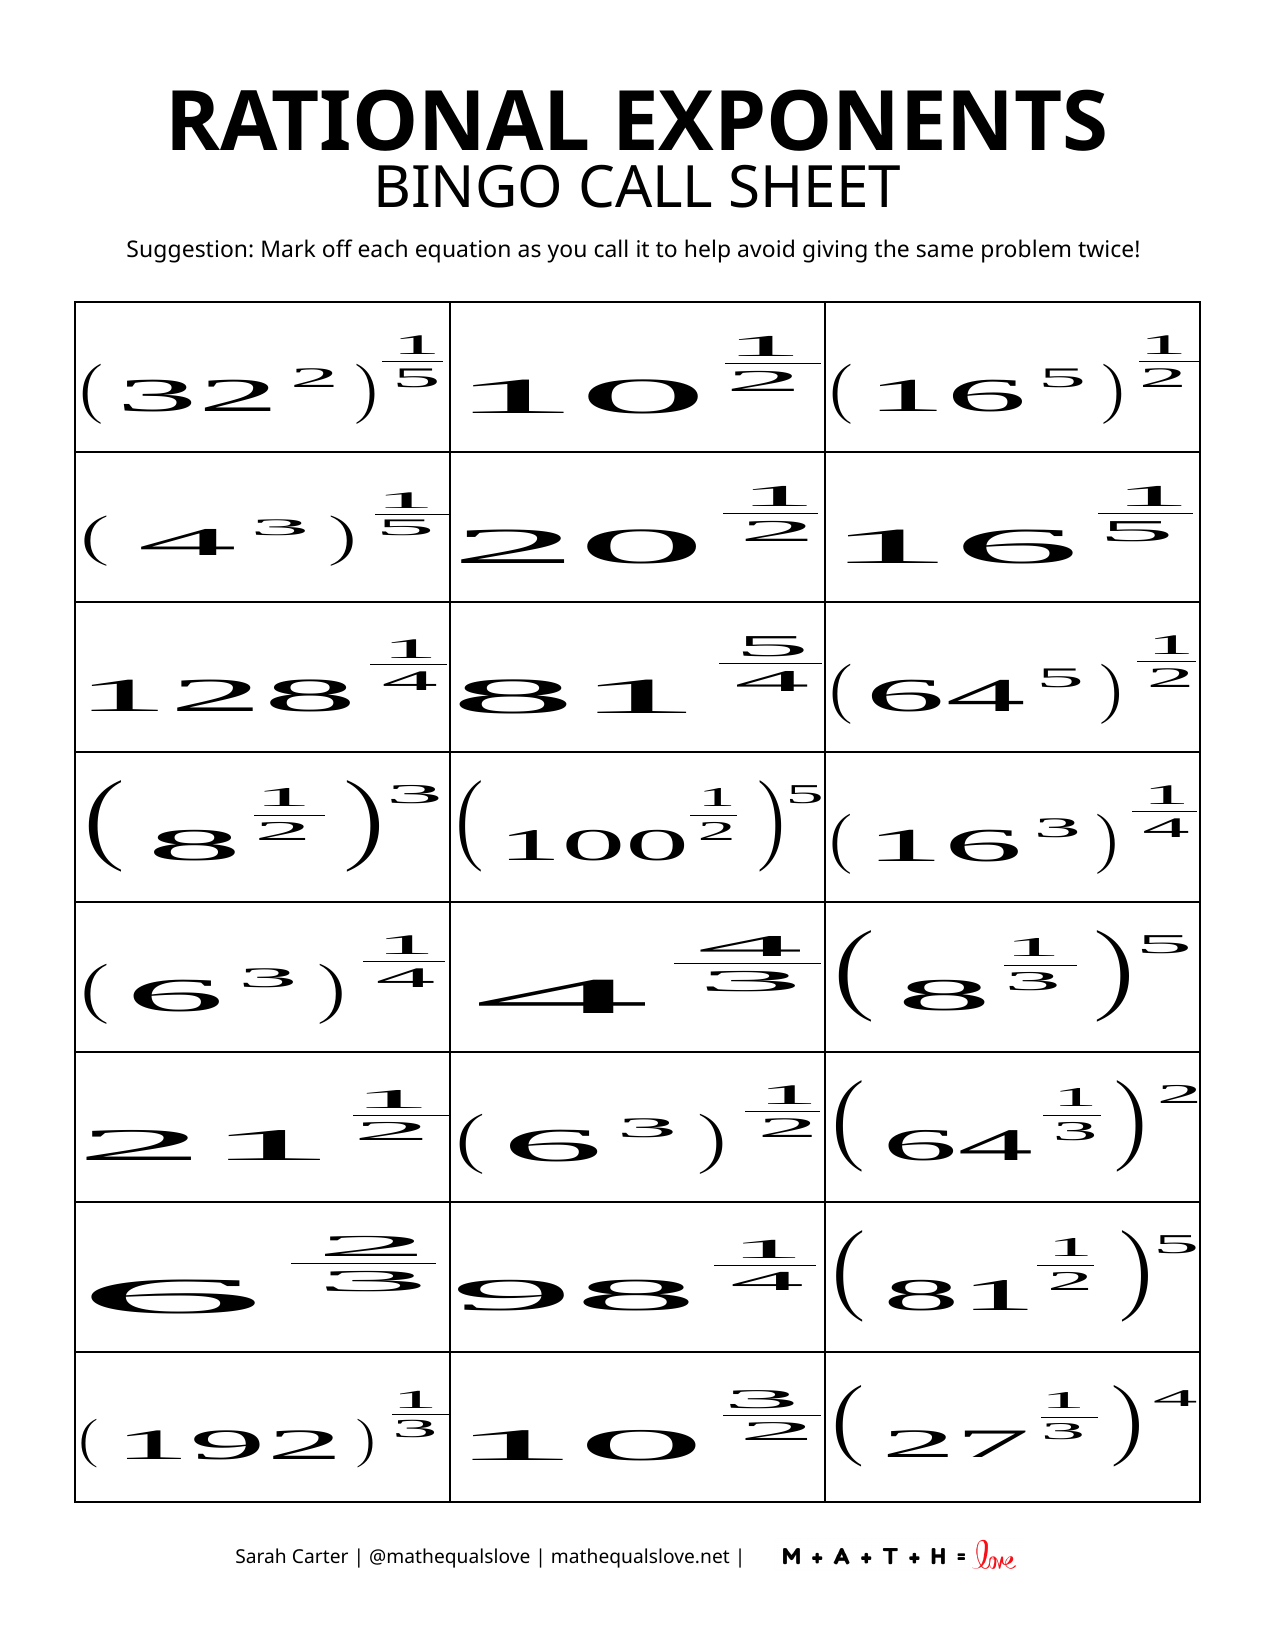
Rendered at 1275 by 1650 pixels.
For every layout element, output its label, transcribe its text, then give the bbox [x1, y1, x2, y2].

table_cell [826, 1053, 1199, 1201]
table_cell [451, 603, 824, 751]
table_cell [826, 903, 1199, 1051]
table_cell [451, 753, 824, 901]
table_header [76, 303, 449, 451]
table_cell [76, 1353, 449, 1501]
table_cell [826, 453, 1199, 601]
text_box BINGO CALL SHEET [74, 175, 1200, 226]
table_cell [826, 603, 1199, 751]
table_cell [451, 1203, 824, 1351]
table_cell [451, 1353, 824, 1501]
table_cell [451, 903, 824, 1051]
table_cell [76, 903, 449, 1051]
table_cell [826, 1203, 1199, 1351]
table_cell [76, 1203, 449, 1351]
table_cell [76, 453, 449, 601]
table_cell [451, 453, 824, 601]
table_header [451, 303, 824, 451]
table_cell [826, 1353, 1199, 1501]
text_box RATIONAL EXPONENTS [74, 59, 1200, 175]
table_cell [76, 753, 449, 901]
text_box Suggestion: Mark off each equation as you call it to help avoid giving the same problem twice! [74, 227, 1200, 270]
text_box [220, 1535, 1055, 1576]
table_header [826, 303, 1199, 451]
table_cell [451, 1053, 824, 1201]
table_cell [76, 603, 449, 751]
table_cell [826, 753, 1199, 901]
table_cell [76, 1053, 449, 1201]
